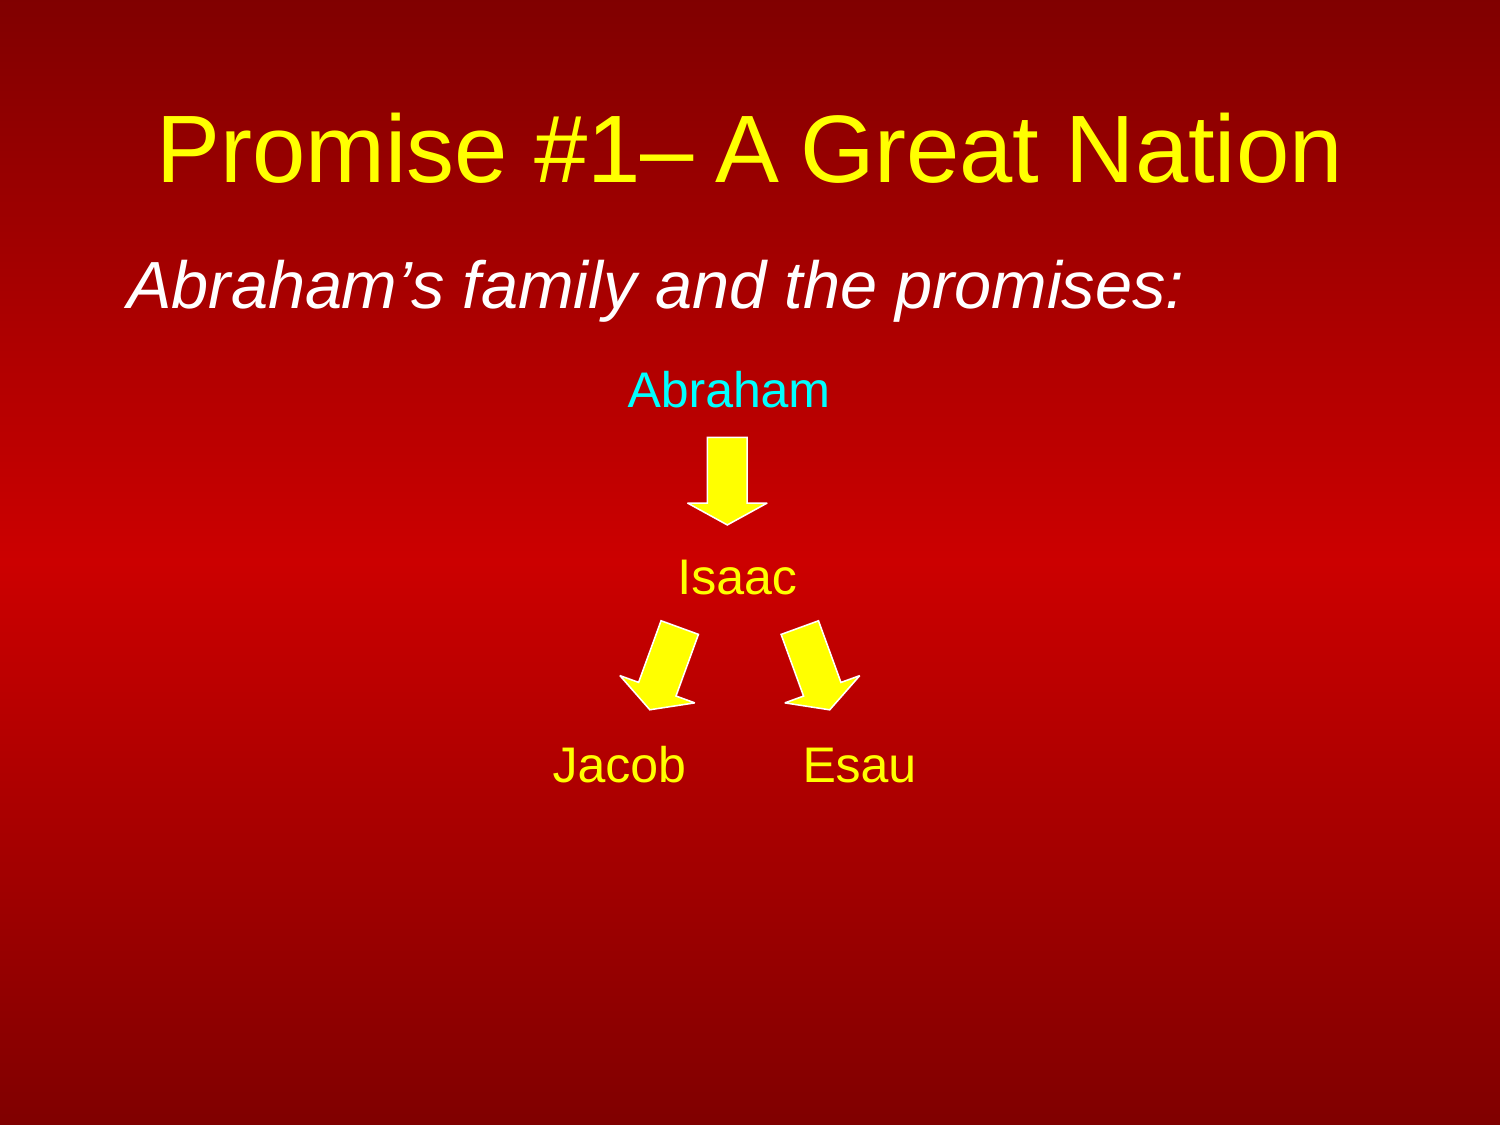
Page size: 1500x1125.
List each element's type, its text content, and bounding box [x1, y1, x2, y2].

text_box [781, 620, 860, 710]
list Abraham’s family and the promises: [112, 249, 1388, 338]
title Promise #1– A Great Nation [37, 50, 1463, 238]
text_box Jacob [537, 724, 701, 800]
text_box Isaac [662, 537, 812, 613]
text_box [619, 620, 699, 710]
text_box Abraham [612, 349, 846, 425]
text_box Esau [787, 724, 932, 800]
text_box [687, 437, 768, 525]
